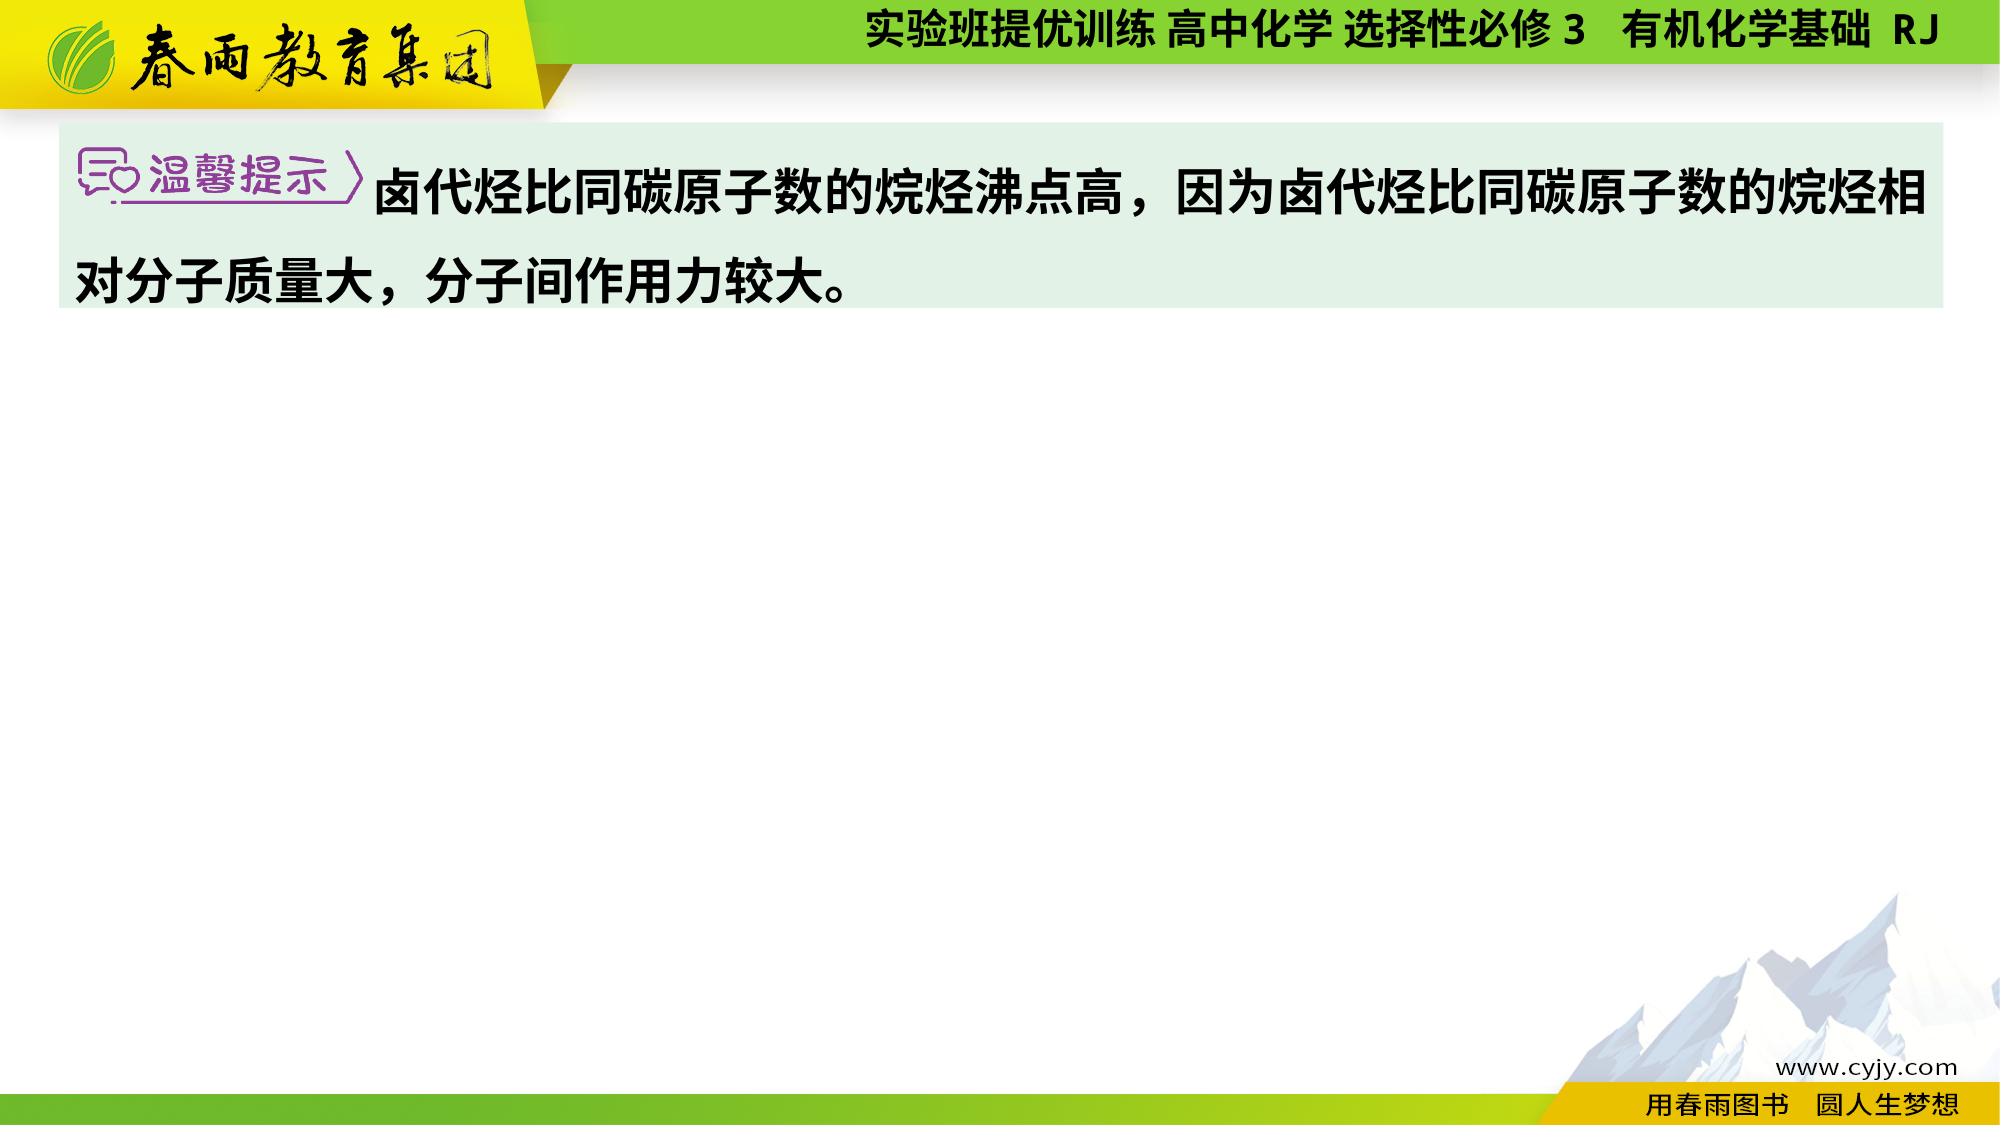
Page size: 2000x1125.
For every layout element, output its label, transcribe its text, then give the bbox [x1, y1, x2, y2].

picture [0, 0, 2000, 1125]
list 卤代烃比同碳原子数的烷烃沸点高，因为卤代烃比同碳原子数的烷烃相对分子质量大，分子间作用力较大。 [59, 122, 1944, 308]
